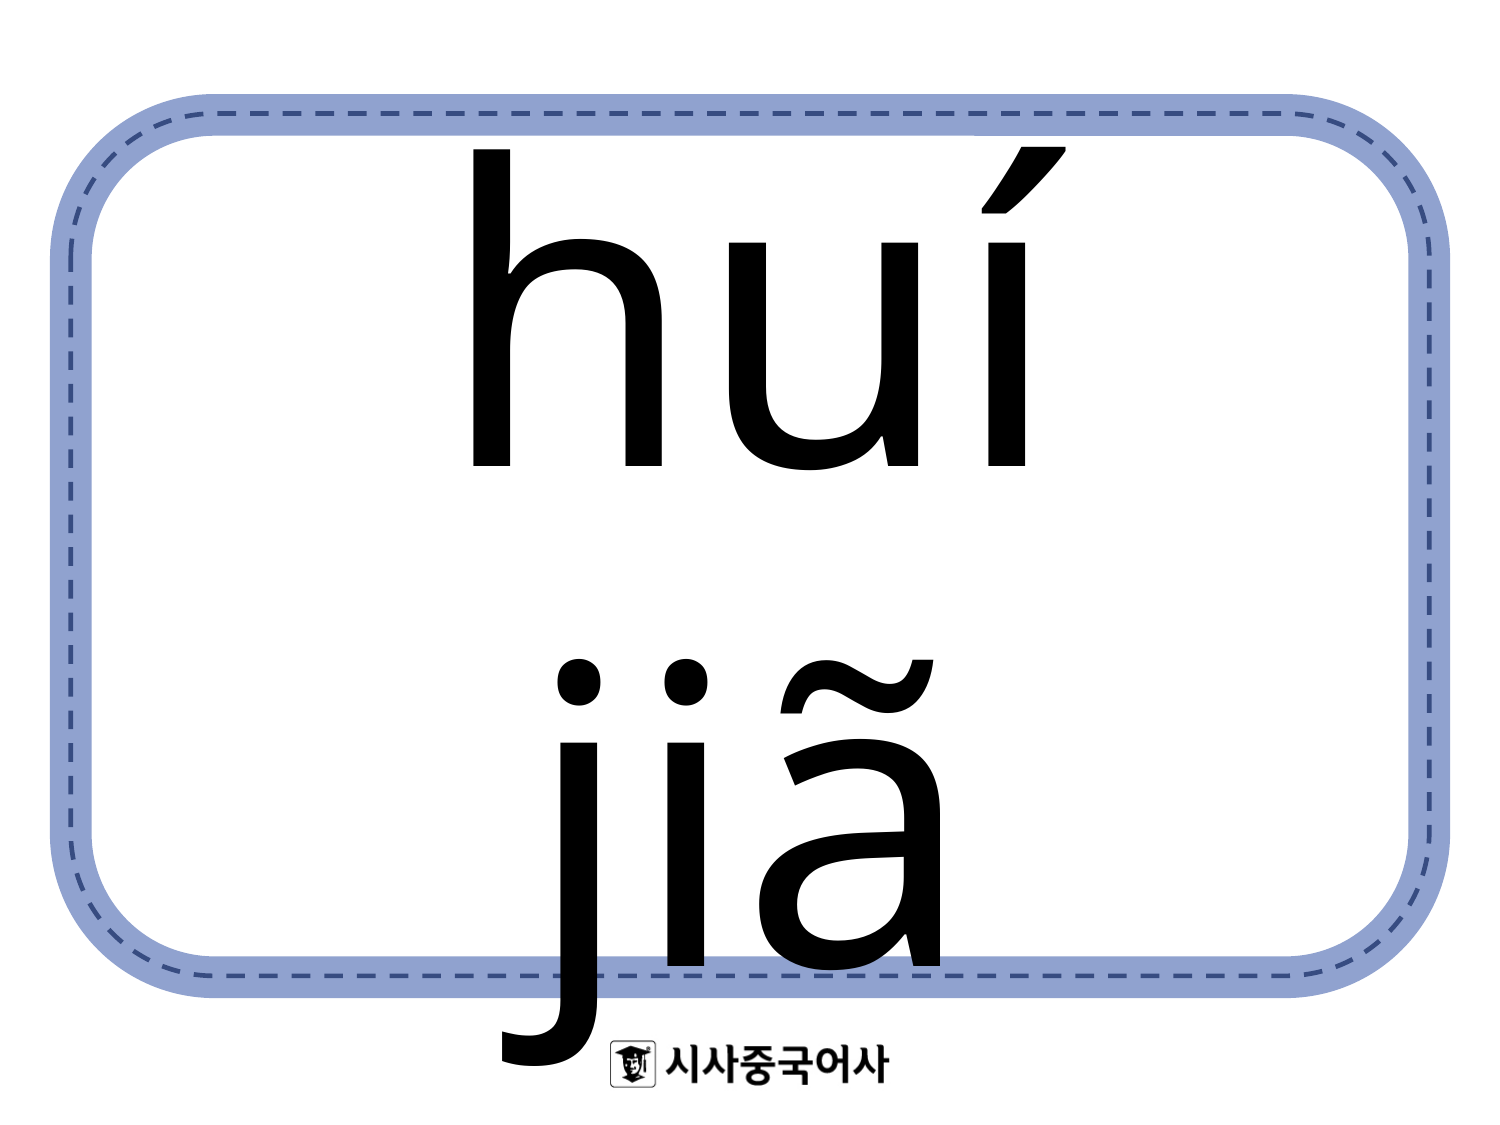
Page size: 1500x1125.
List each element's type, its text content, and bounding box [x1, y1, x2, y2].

text_box huí jiã [145, 219, 1354, 882]
picture [602, 1034, 898, 1094]
